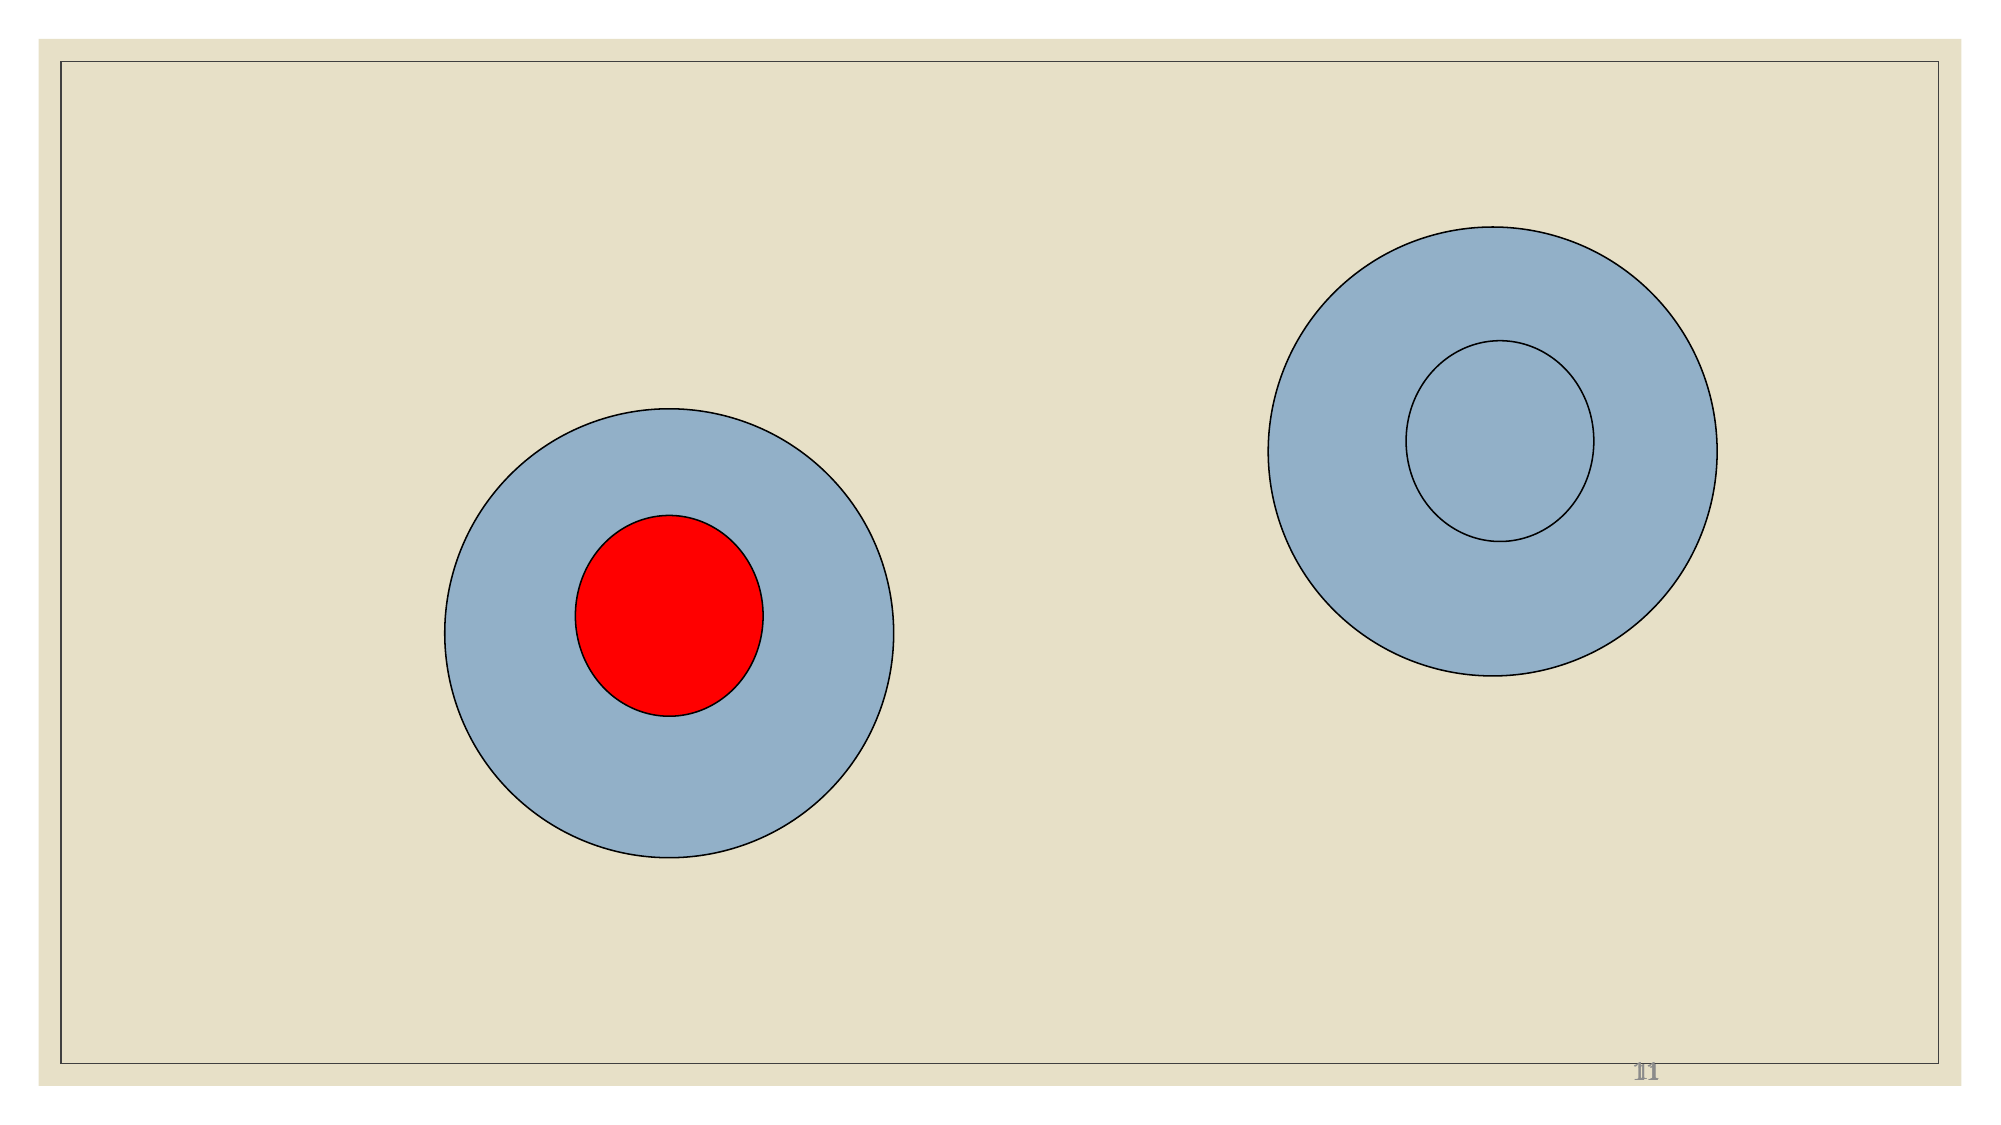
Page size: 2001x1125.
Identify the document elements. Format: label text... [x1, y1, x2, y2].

text_box [444, 408, 894, 858]
text_box [1406, 340, 1594, 542]
text_box 11 [1325, 1042, 1675, 1103]
text_box [1268, 227, 1718, 676]
text_box [575, 515, 764, 717]
